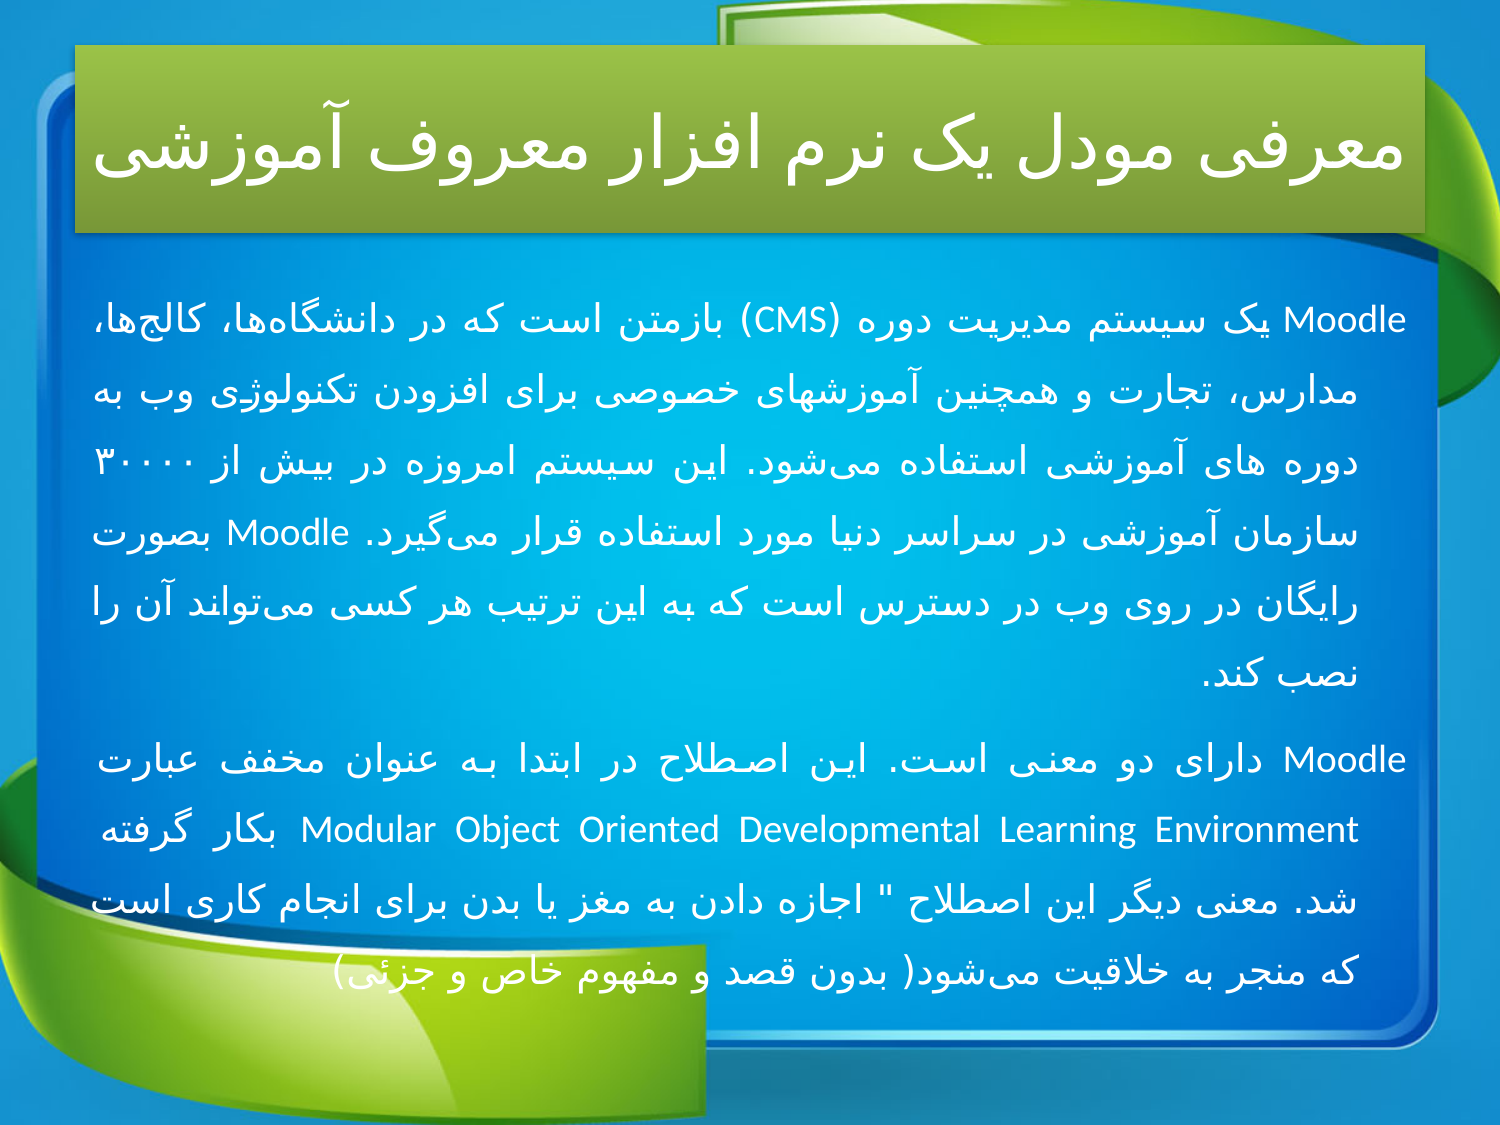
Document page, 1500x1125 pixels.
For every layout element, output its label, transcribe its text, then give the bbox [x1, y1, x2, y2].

list Moodle یک سیستم مدیریت دوره (CMS) بازمتن است که در دانشگاه‌‌‌‌‌ها، کالج‌‌ها، مدارس، تجارت و همچنین آموزشهای خصوصی برای افزودن تکنولوژی وب به دوره های آموزشی استفاده می‌شود. این سیستم امروزه در بیش از ٣٠٠٠٠ سازمان آموزشی در سراسر دنیا مورد استفاده قرار می‌گیرد. Moodle بصورت رایگان در روی وب در دسترس است که به این ترتیب هر کسی می‌تواند آن را نصب کند. Moodle دارای دو معنی است. این اصطلاح در ابتدا به عنوان مخفف عبارت Modular Object Oriented Developmental Learning Environment بکار گرفته شد. معنی دیگر این اصطلاح " اجازه دادن به مغز یا بدن برای انجام کاری است که منجر به خلاقیت می‌شود( بدون قصد و مفهوم خاص و جزئی) [75, 262, 1425, 1005]
title معرفی مودل یک نرم افزار معروف آموزشی [75, 45, 1425, 233]
picture [0, 0, 1500, 1125]
